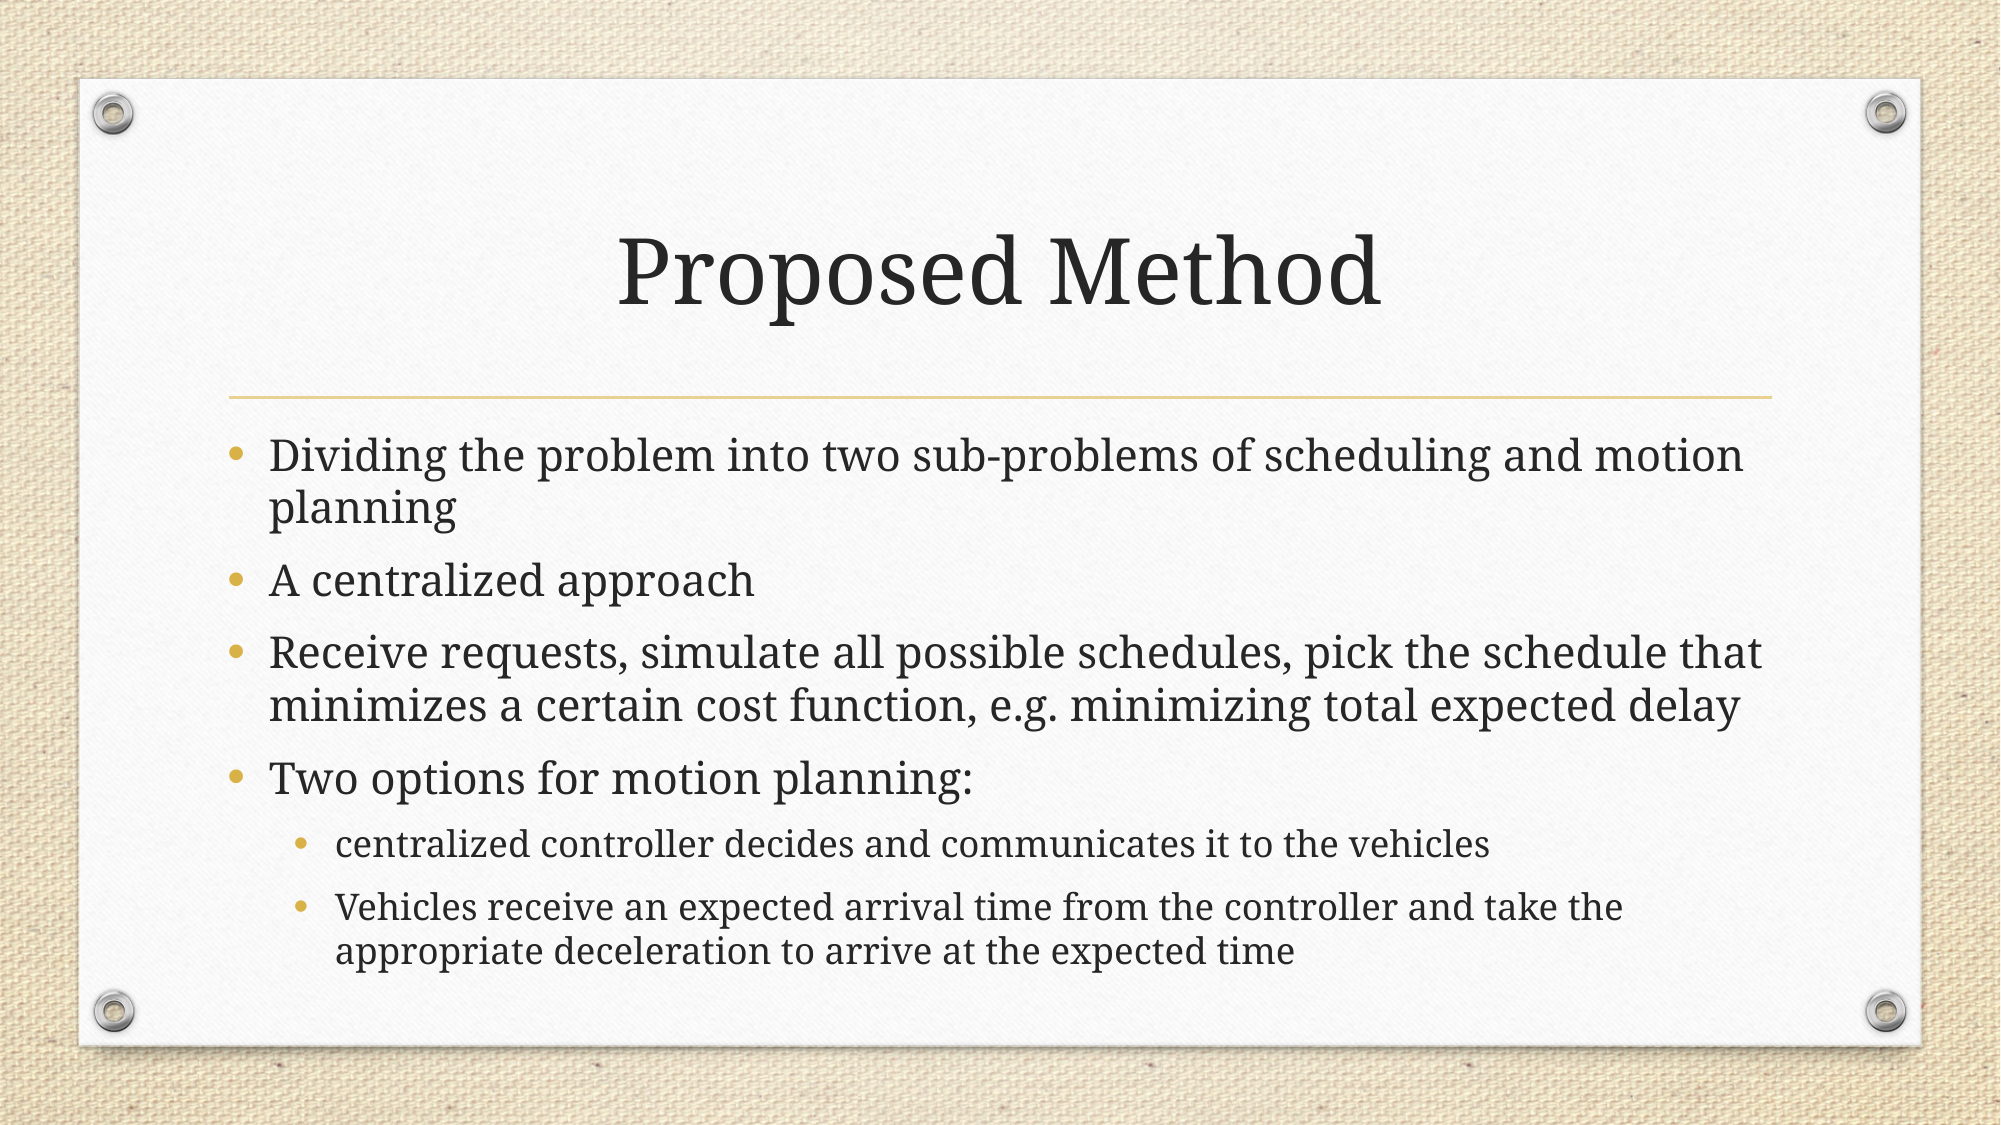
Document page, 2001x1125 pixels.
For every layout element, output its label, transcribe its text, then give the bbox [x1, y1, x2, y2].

title Proposed Method [212, 161, 1788, 375]
list Dividing the problem into two sub-problems of scheduling and motion planning A centralized approach Receive requests, simulate all possible schedules, pick the schedule that minimizes a certain cost function, e.g. minimizing total expected delay Two options for motion planning: centralized controller decides and communicates it to the vehicles Vehicles receive an expected arrival time from the controller and take the appropriate deceleration to arrive at the expected time [212, 419, 1788, 1018]
picture [0, 0, 2001, 1125]
